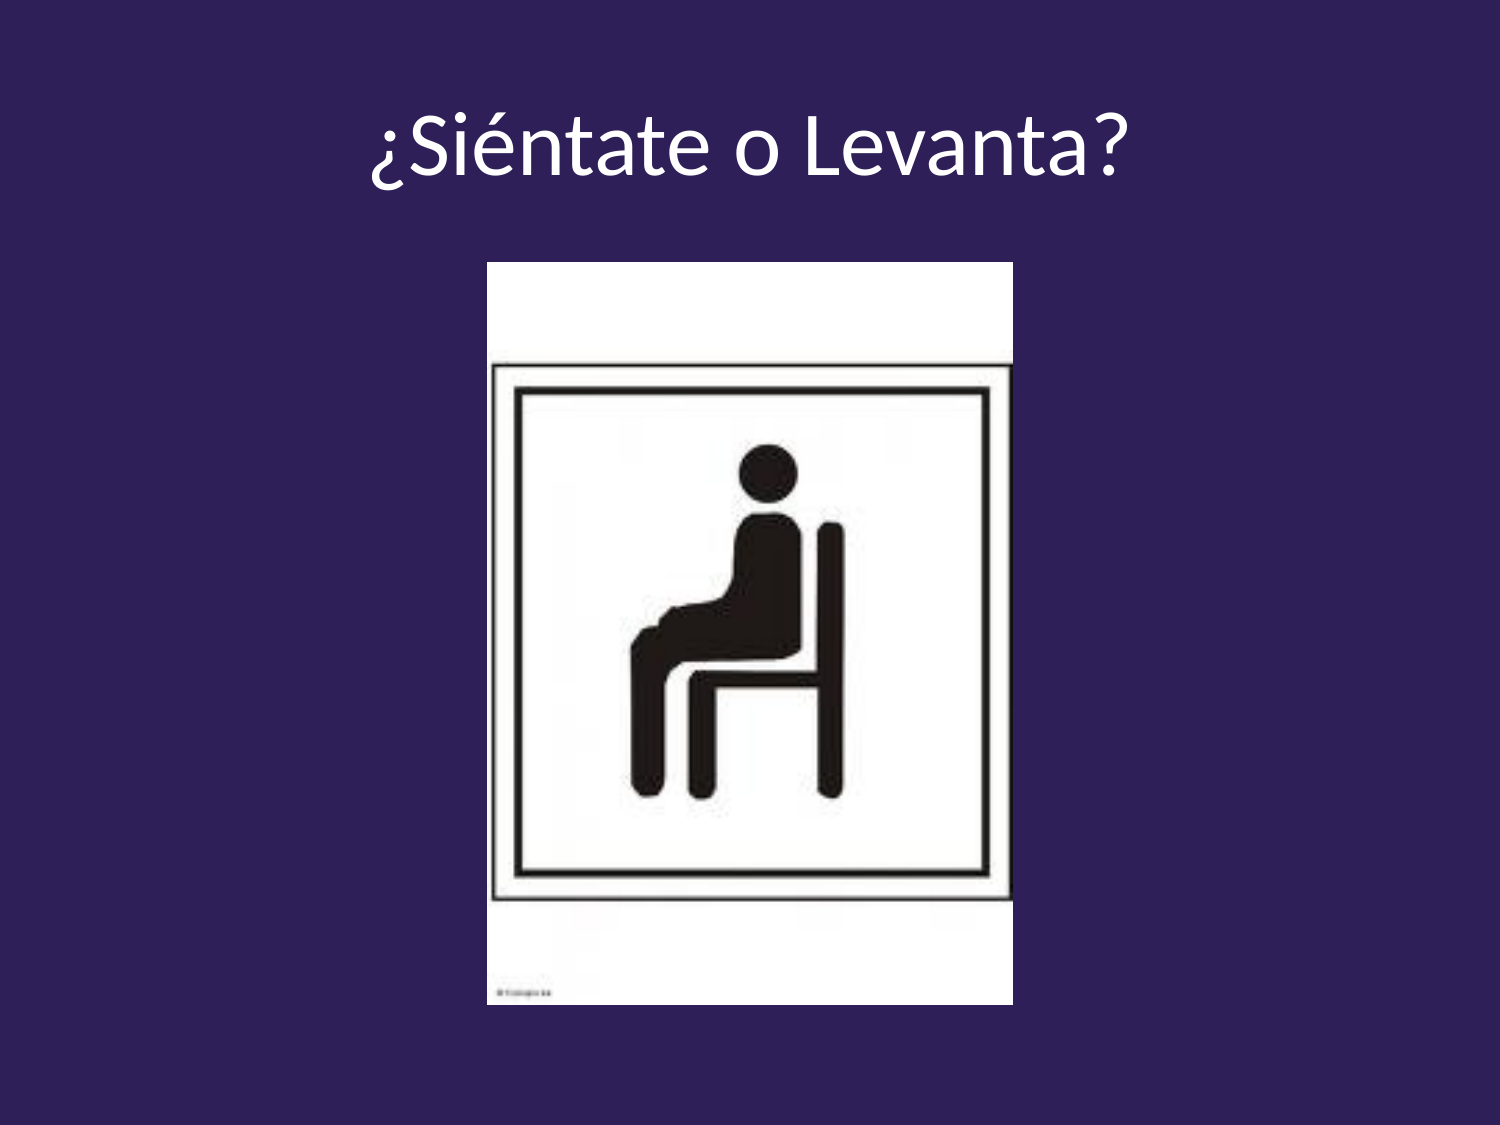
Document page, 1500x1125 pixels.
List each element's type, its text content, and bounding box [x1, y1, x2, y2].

title ¿Siéntate o Levanta? [75, 45, 1425, 233]
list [74, 262, 1426, 1006]
